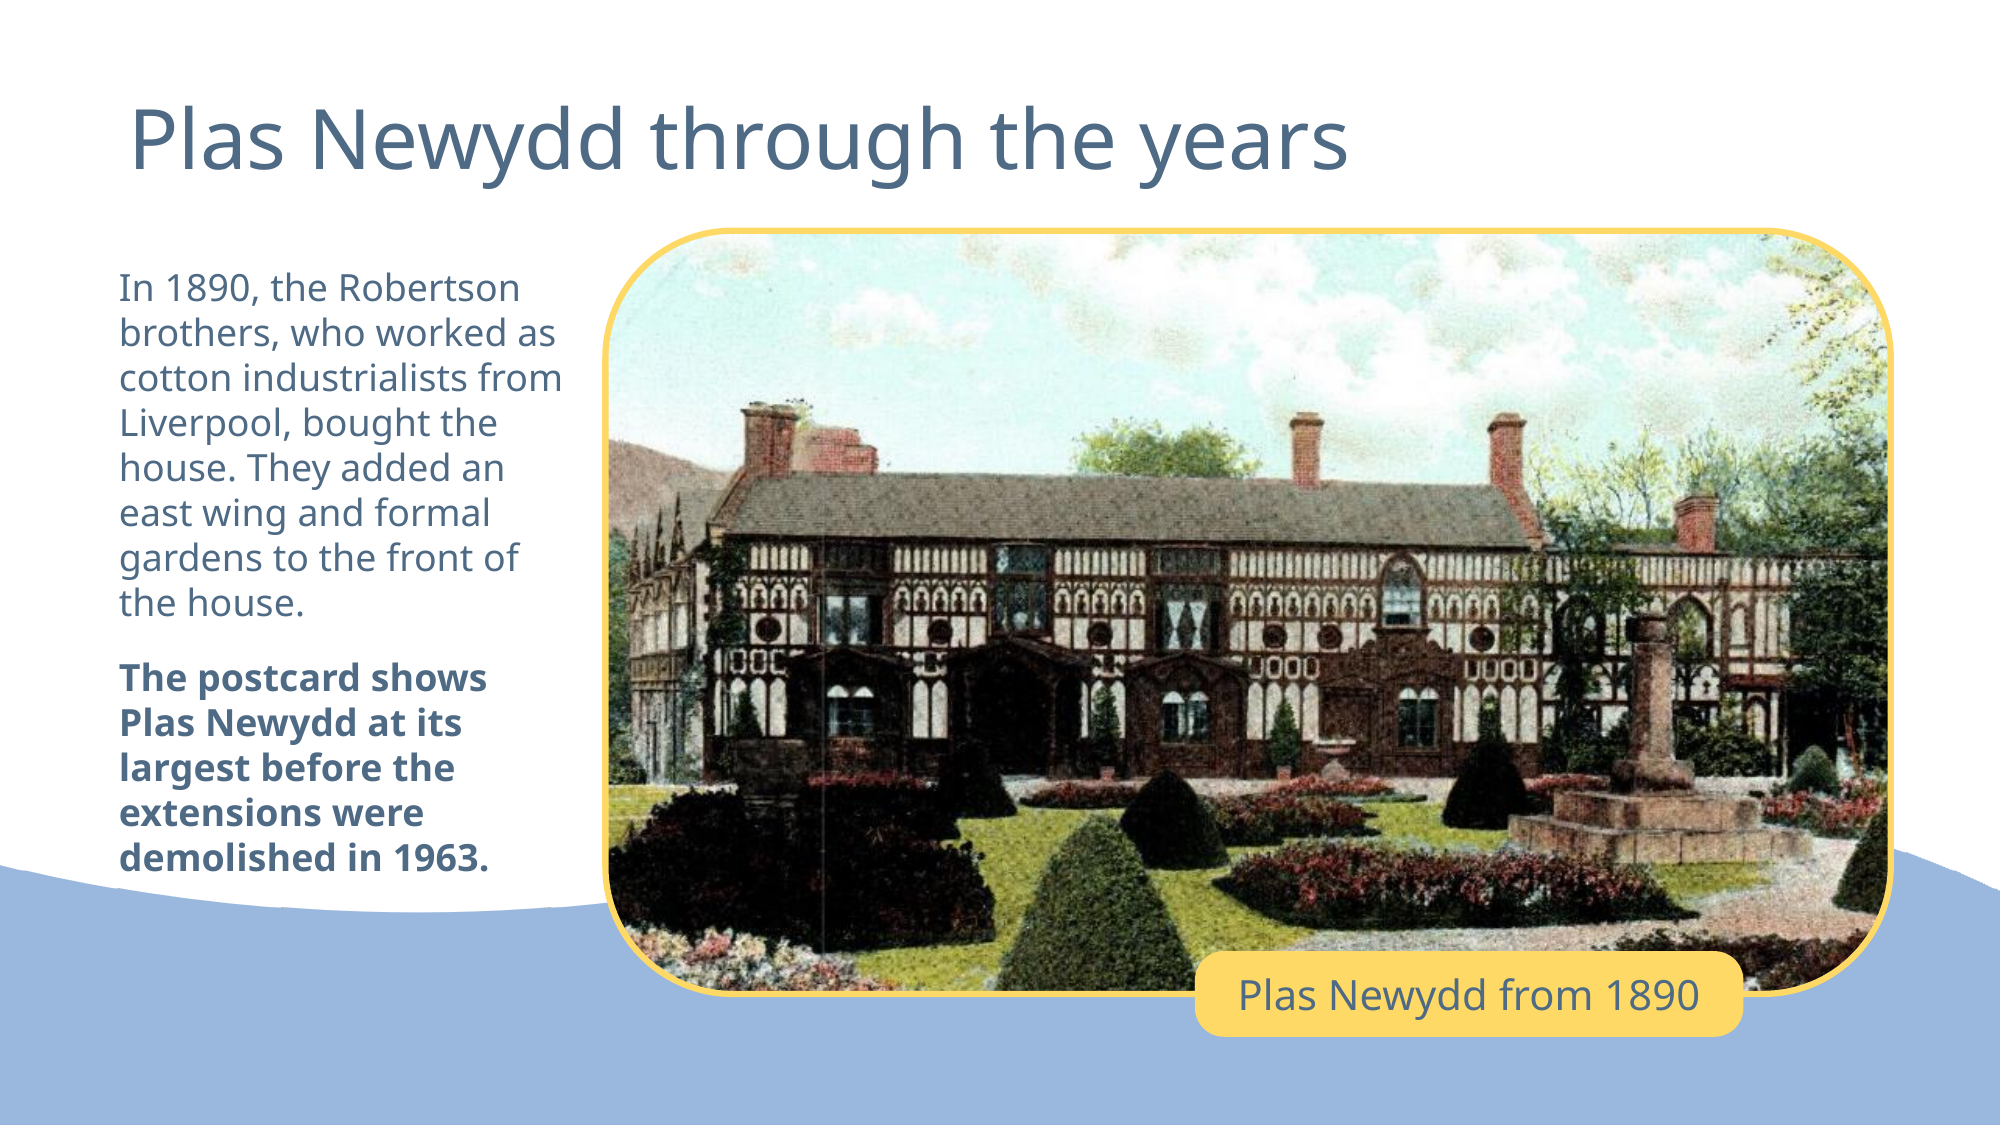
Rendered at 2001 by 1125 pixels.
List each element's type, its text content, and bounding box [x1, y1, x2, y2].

picture [0, 230, 2000, 1125]
text_box In 1890, the Robertson brothers, who worked as cotton industrialists from Liverpool, bought the house. They added an east wing and formal gardens to the front of the house. The postcard shows Plas Newydd at its largest before the extensions were demolished in 1963. [104, 256, 582, 779]
text_box Plas Newydd through the years [113, 71, 1708, 194]
